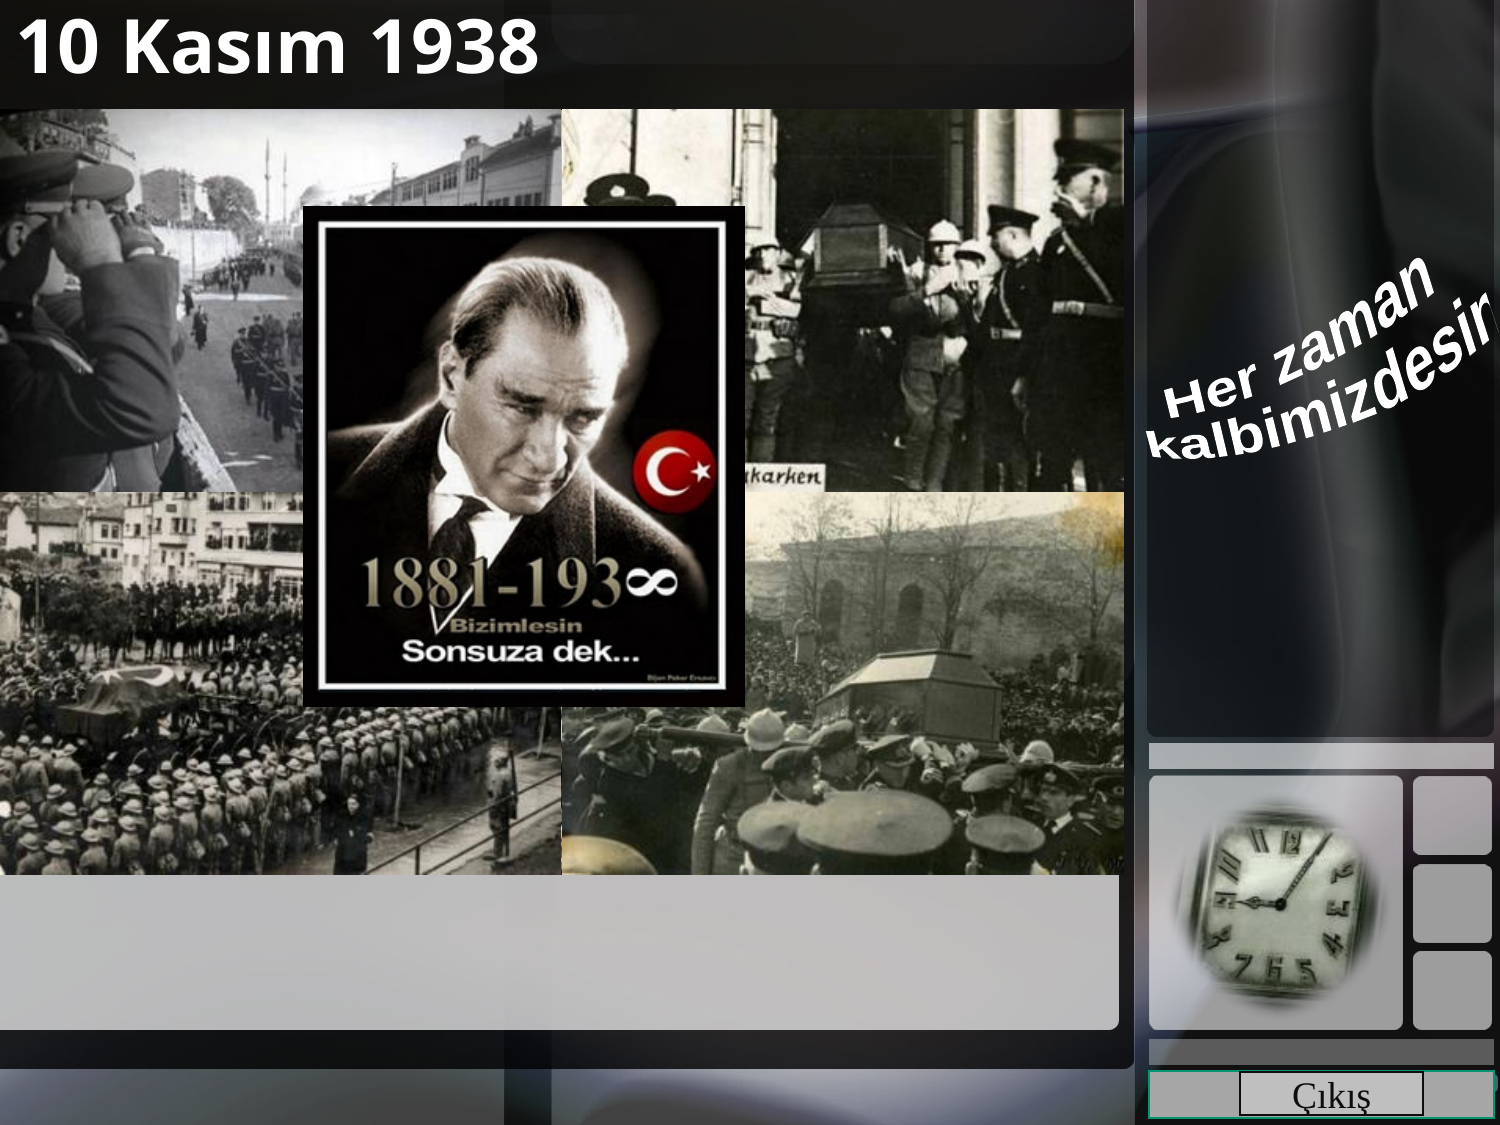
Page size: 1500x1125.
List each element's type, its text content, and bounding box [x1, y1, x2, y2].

title 10 Kasım 1938 [0, 0, 1125, 88]
text_box Çıkış [1239, 1071, 1424, 1116]
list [1162, 787, 1396, 1025]
picture [0, 0, 1500, 1125]
